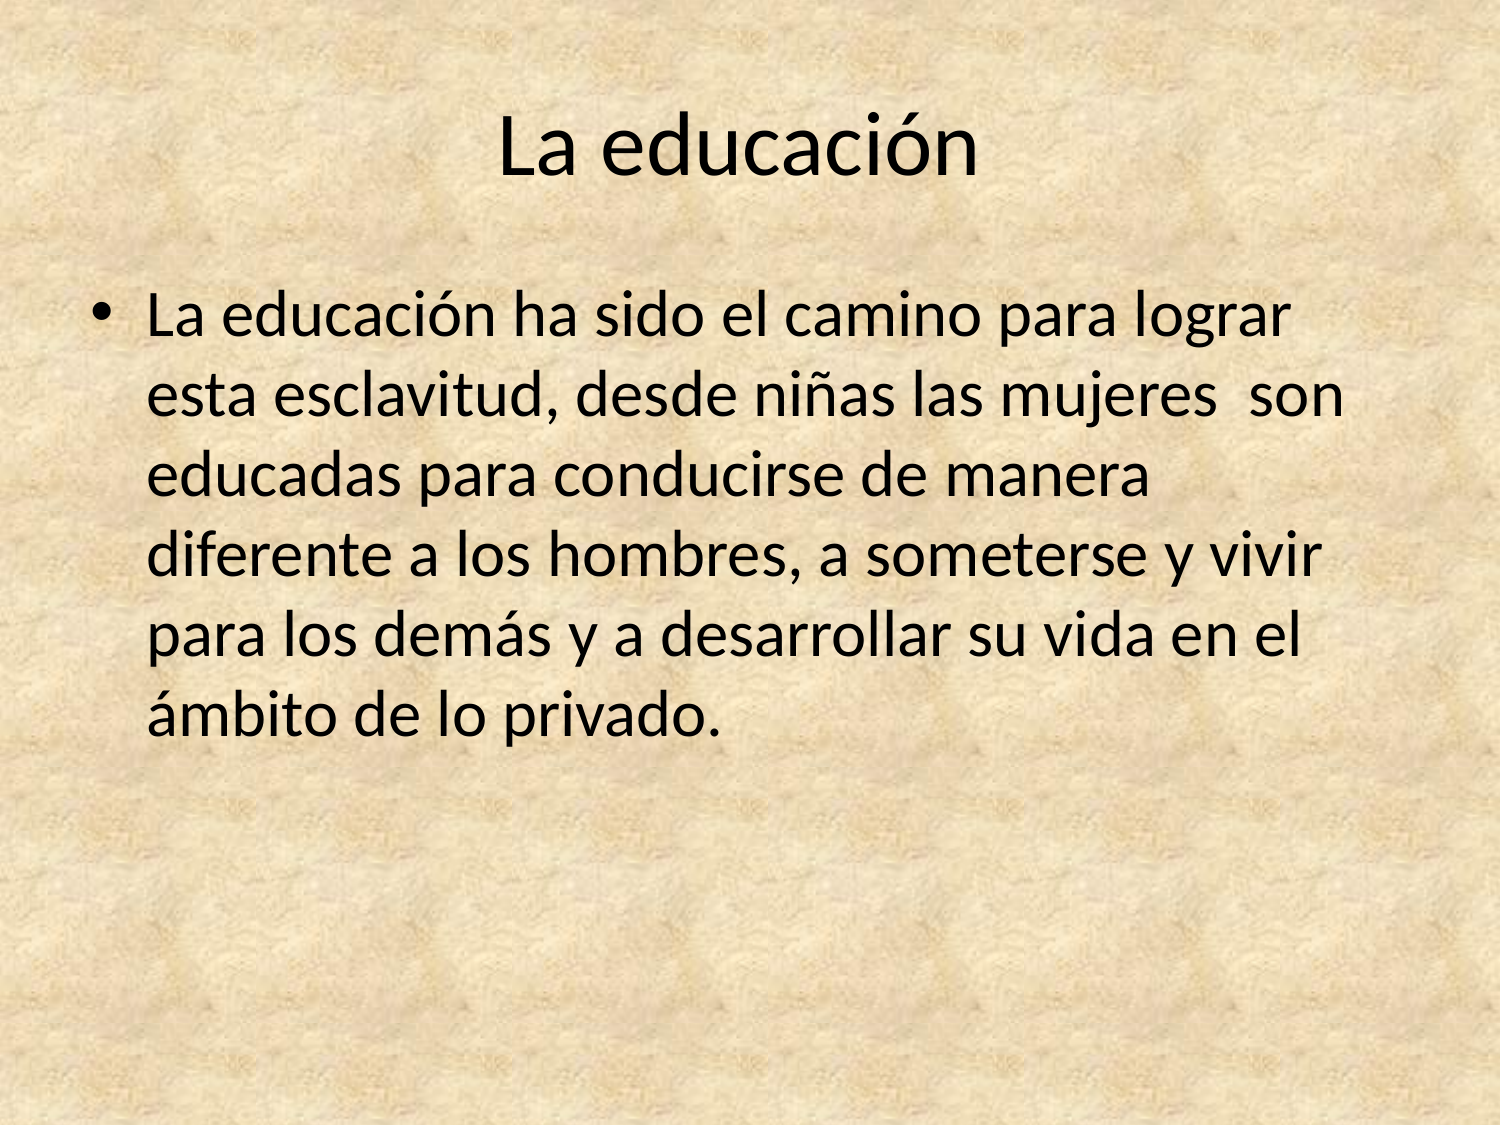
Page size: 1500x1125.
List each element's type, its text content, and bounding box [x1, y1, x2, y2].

picture [0, 0, 1500, 1125]
list La educación ha sido el camino para lograr esta esclavitud, desde niñas las mujeres son educadas para conducirse de manera diferente a los hombres, a someterse y vivir para los demás y a desarrollar su vida en el ámbito de lo privado. [75, 262, 1425, 1005]
title La educación [75, 45, 1425, 233]
